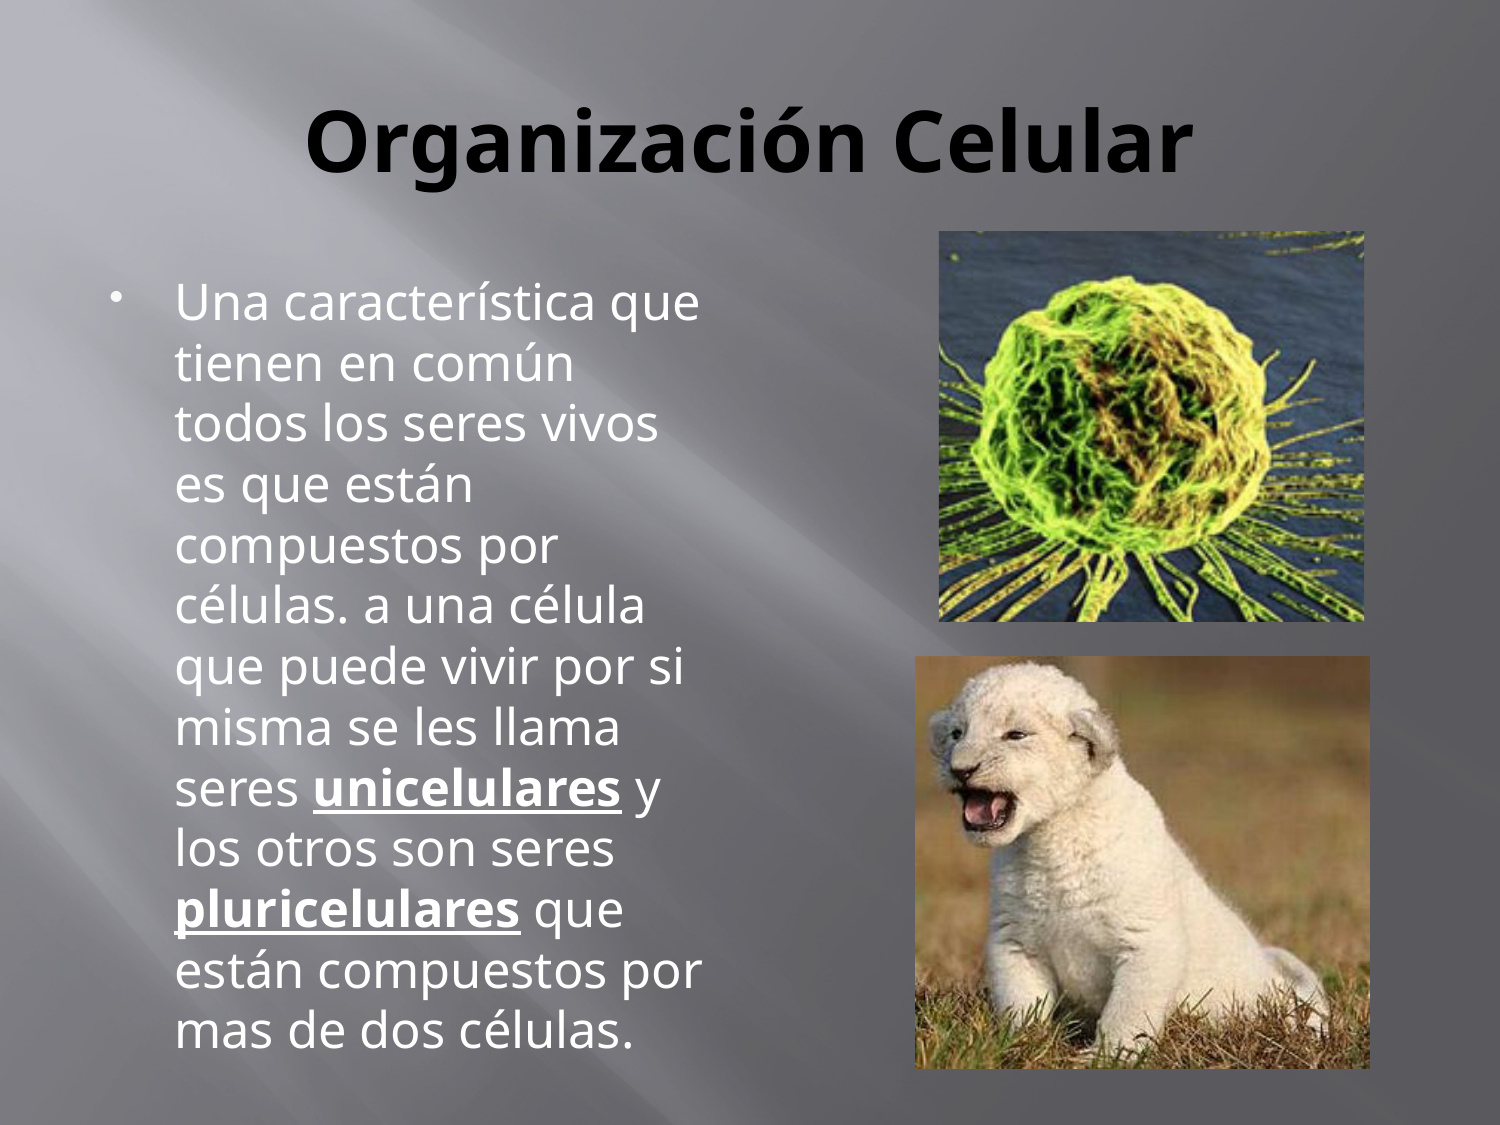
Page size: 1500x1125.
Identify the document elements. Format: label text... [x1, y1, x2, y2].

title Organización Celular [75, 45, 1425, 233]
picture [938, 231, 1365, 622]
picture [915, 656, 1371, 1069]
list Una característica que tienen en común todos los seres vivos es que están compuestos por células. a una célula que puede vivir por si misma se les llama seres unicelulares y los otros son seres pluricelulares que están compuestos por mas de dos células. [75, 262, 739, 1071]
